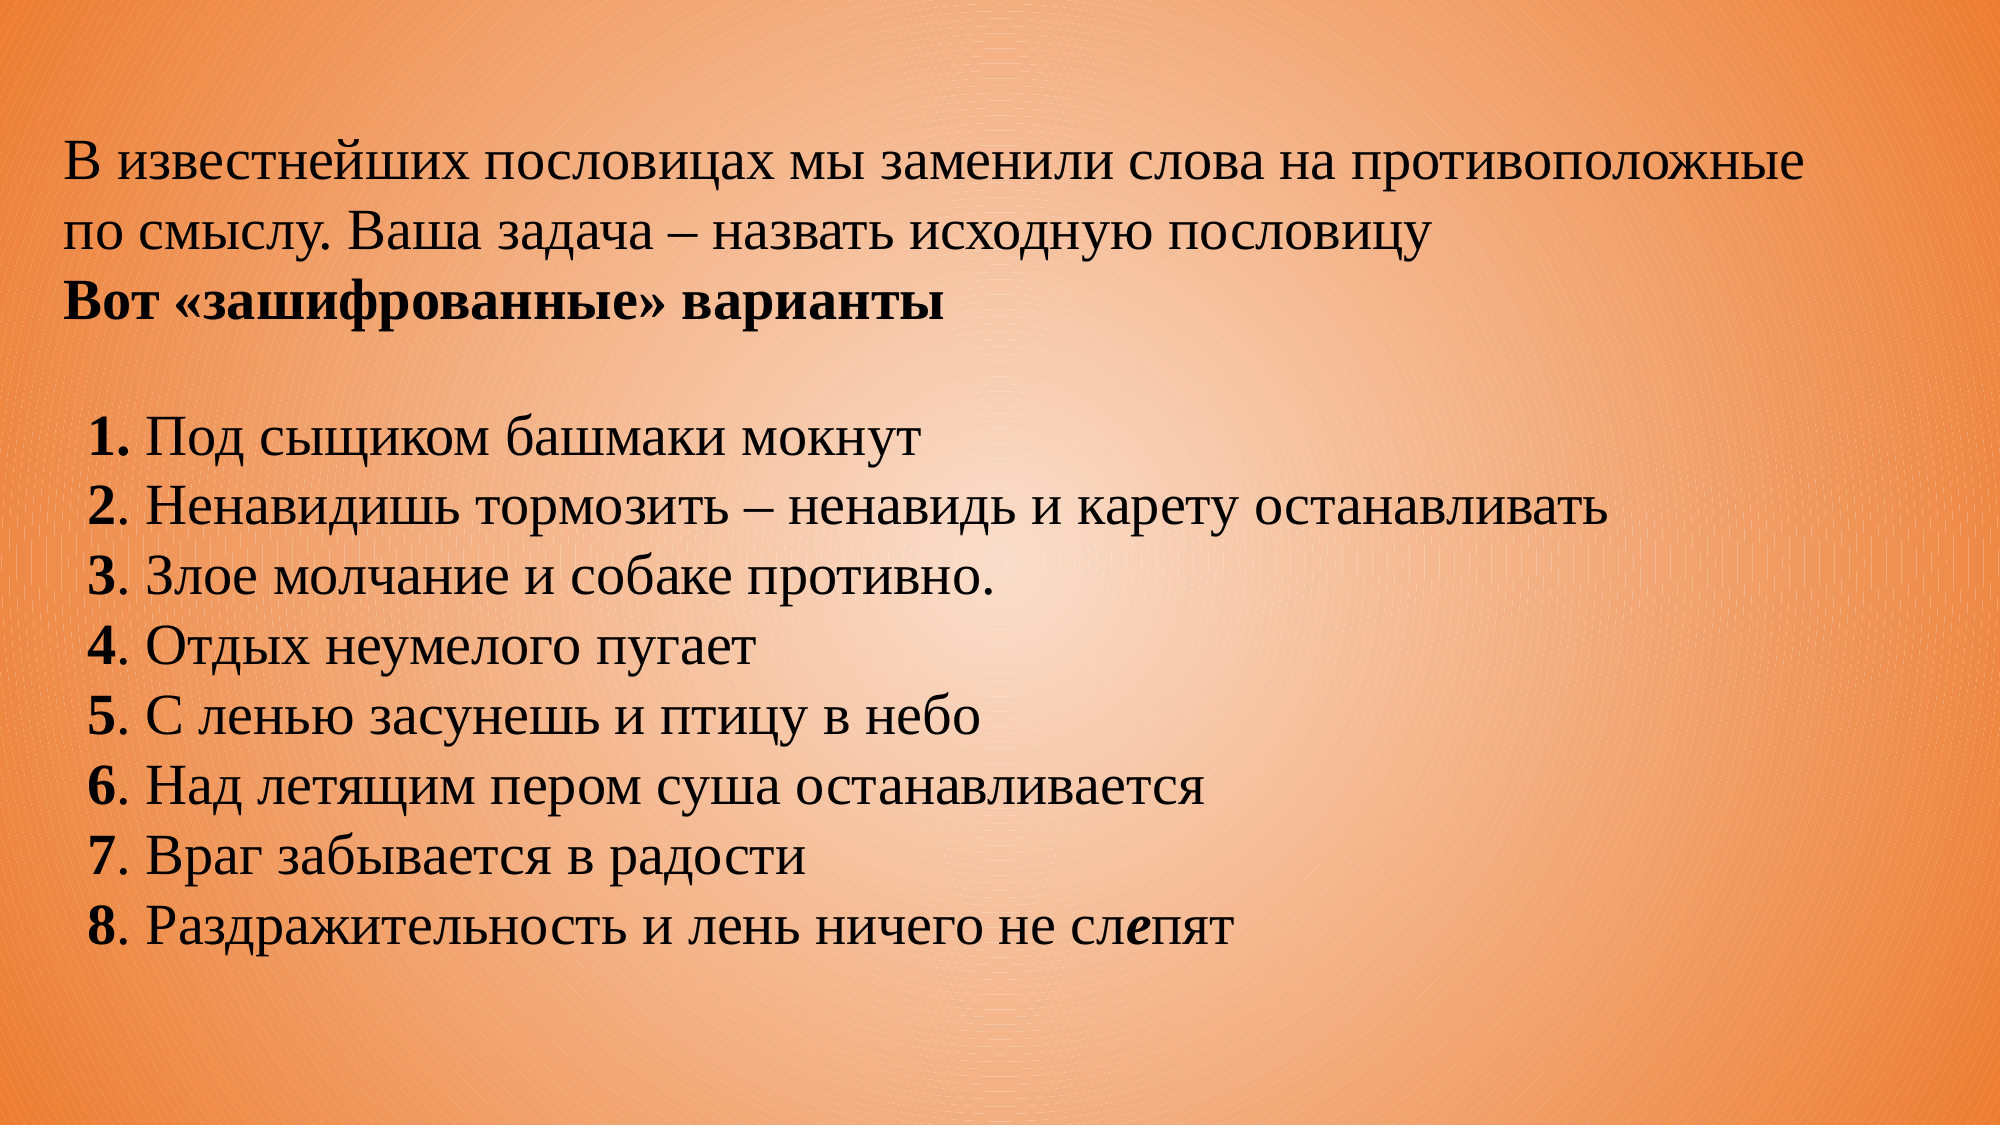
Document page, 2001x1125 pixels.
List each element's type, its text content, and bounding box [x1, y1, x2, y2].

text_box 1. Под сыщиком башмаки мокнут 2. Ненавидишь тормозить – ненавидь и карету останавливать 3. Злое молчание и собаке противно. 4. Отдых неумелого пугает 5. С ленью засунешь и птицу в небо 6. Над летящим пером суша останавливается 7. Враг забывается в радости 8. Раздражительность и лень ничего не слепят [35, 389, 1863, 964]
list В известнейших пословицах мы заменили слова на противоположные по смыслу. Ваша задача – назвать исходную пословицу Вот «зашифрованные» варианты [48, 113, 1896, 1125]
